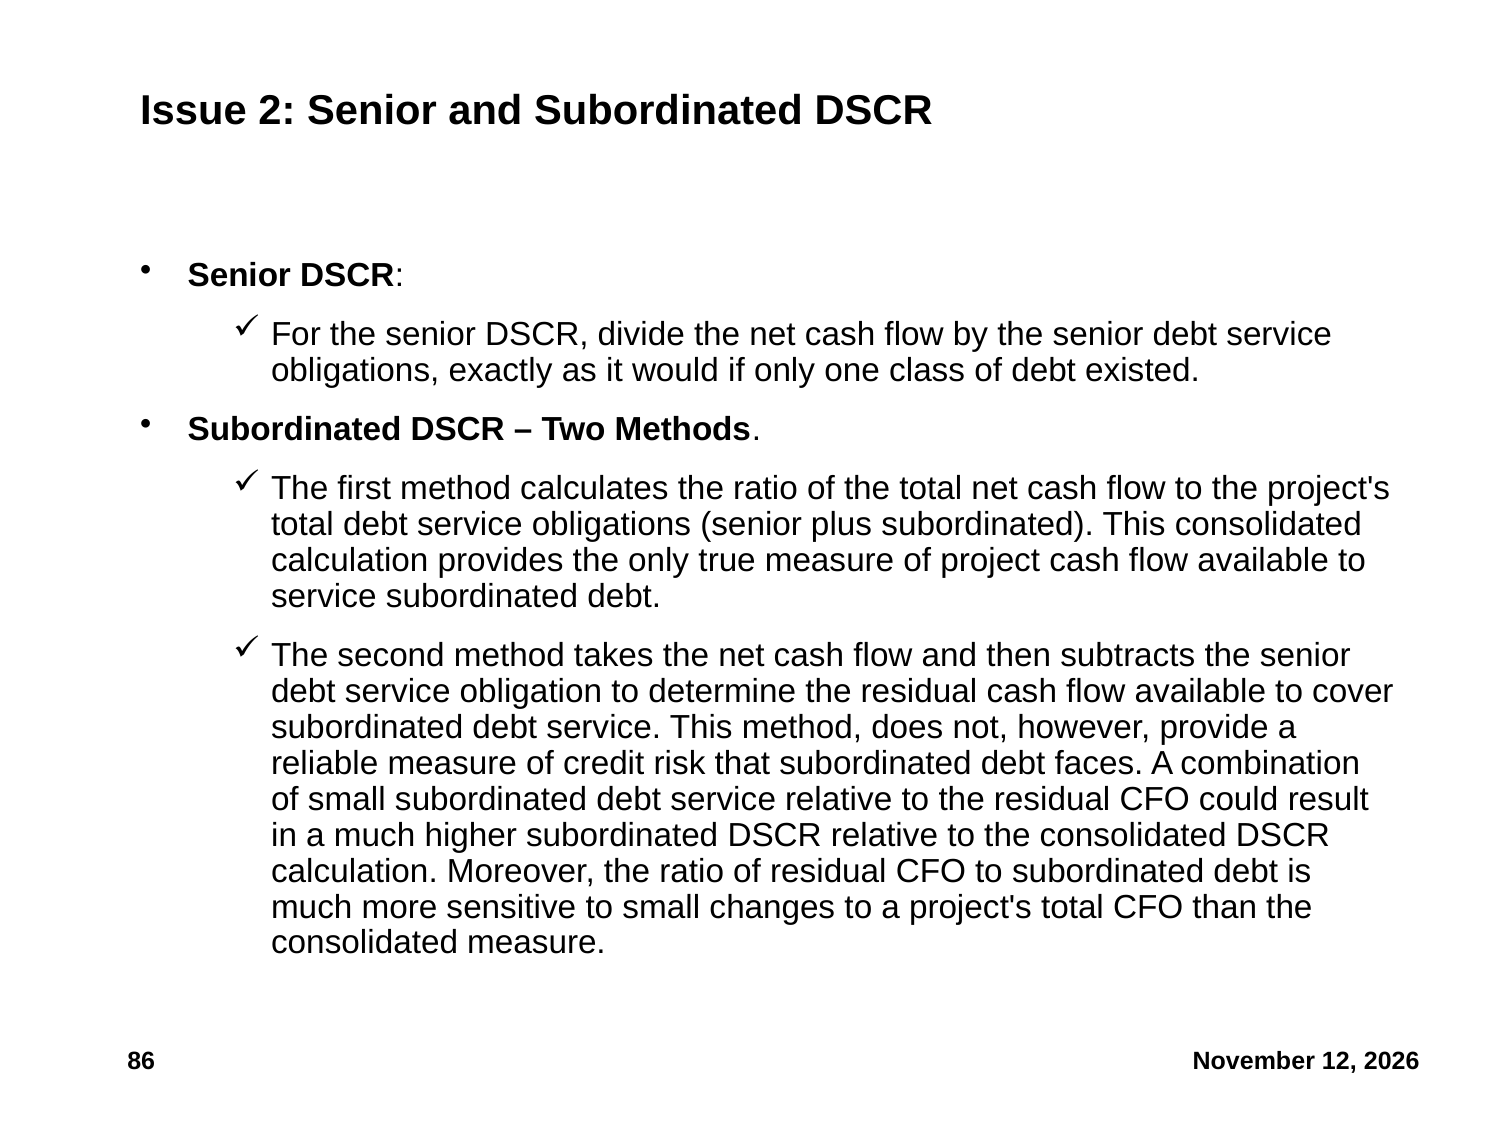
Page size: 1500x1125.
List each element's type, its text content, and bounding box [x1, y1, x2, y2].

title Issue 2: Senior and Subordinated DSCR [124, 74, 1376, 226]
list Senior DSCR: For the senior DSCR, divide the net cash flow by the senior debt service obligations, exactly as it would if only one class of debt existed. Subordinated DSCR – Two Methods. The first method calculates the ratio of the total net cash flow to the project's total debt service obligations (senior plus subordinated). This consolidated calculation provides the only true measure of project cash flow available to service subordinated debt. The second method takes the net cash flow and then subtracts the senior debt service obligation to determine the residual cash flow available to cover subordinated debt service. This method, does not, however, provide a reliable measure of credit risk that subordinated debt faces. A combination of small subordinated debt service relative to the residual CFO could result in a much higher subordinated DSCR relative to the consolidated DSCR calculation. Moreover, the ratio of residual CFO to subordinated debt is much more sensitive to small changes to a project's total CFO than the consolidated measure. [124, 249, 1413, 1001]
